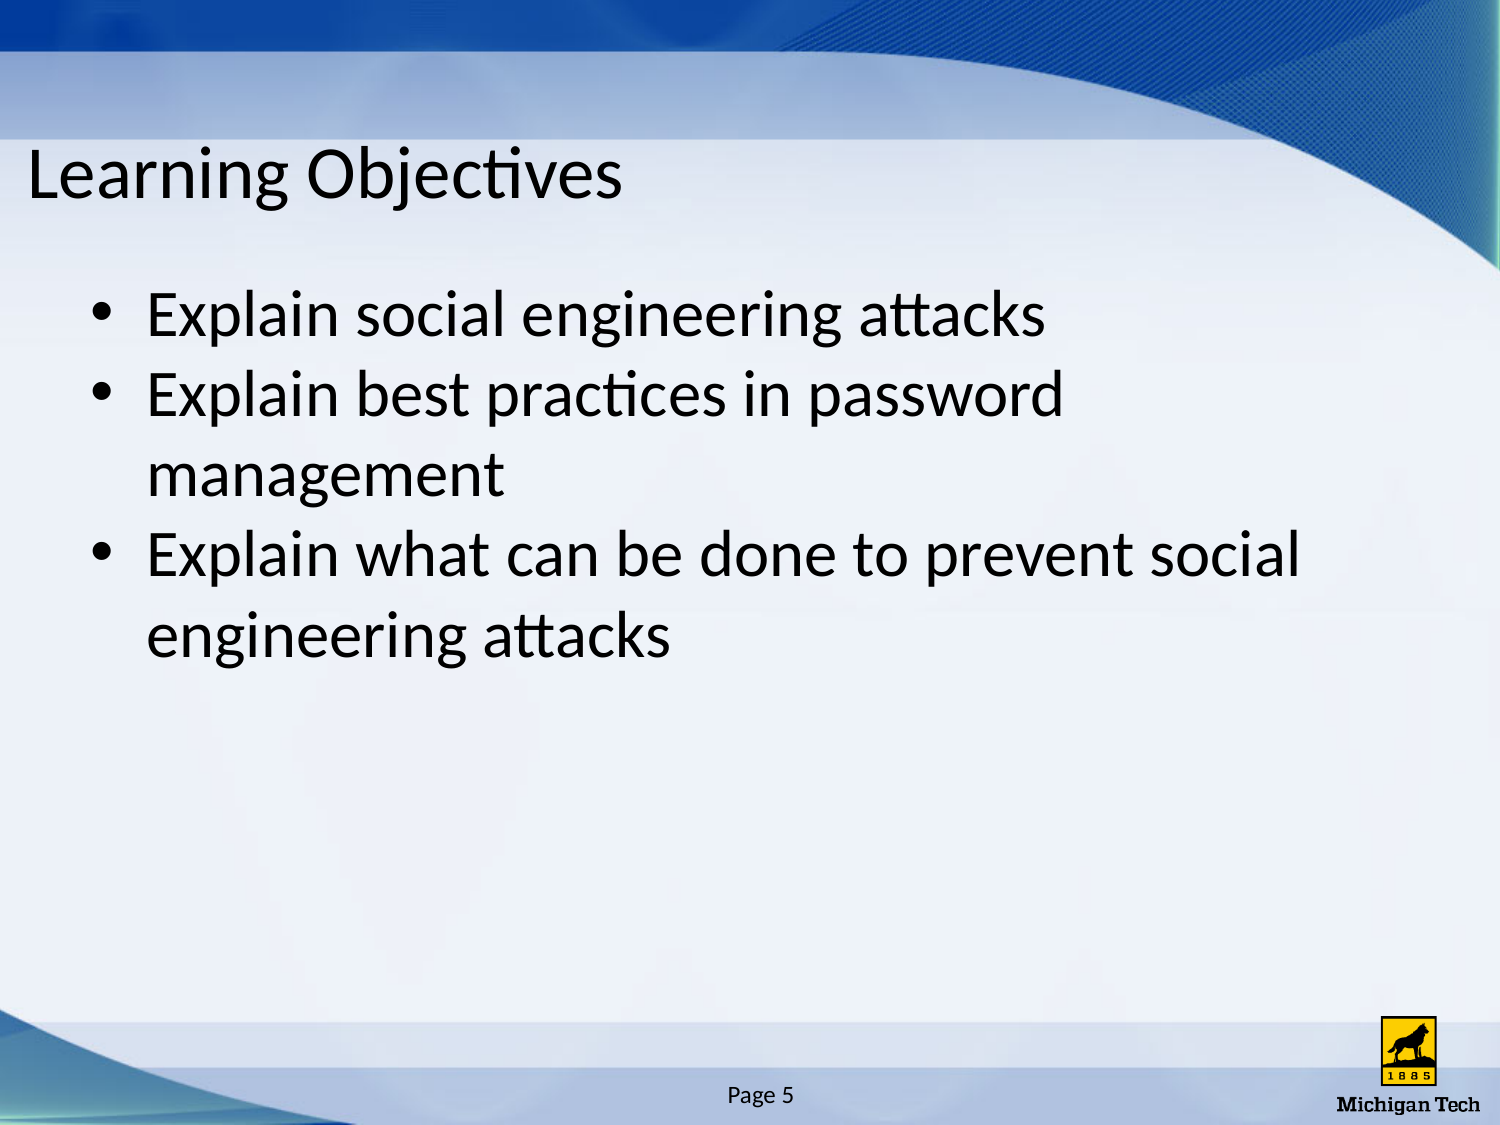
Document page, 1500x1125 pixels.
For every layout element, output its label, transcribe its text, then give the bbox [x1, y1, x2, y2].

list Explain social engineering attacks Explain best practices in password management Explain what can be done to prevent social engineering attacks [75, 262, 1425, 1063]
picture [0, 0, 1500, 1125]
title Learning Objectives [12, 75, 1263, 263]
